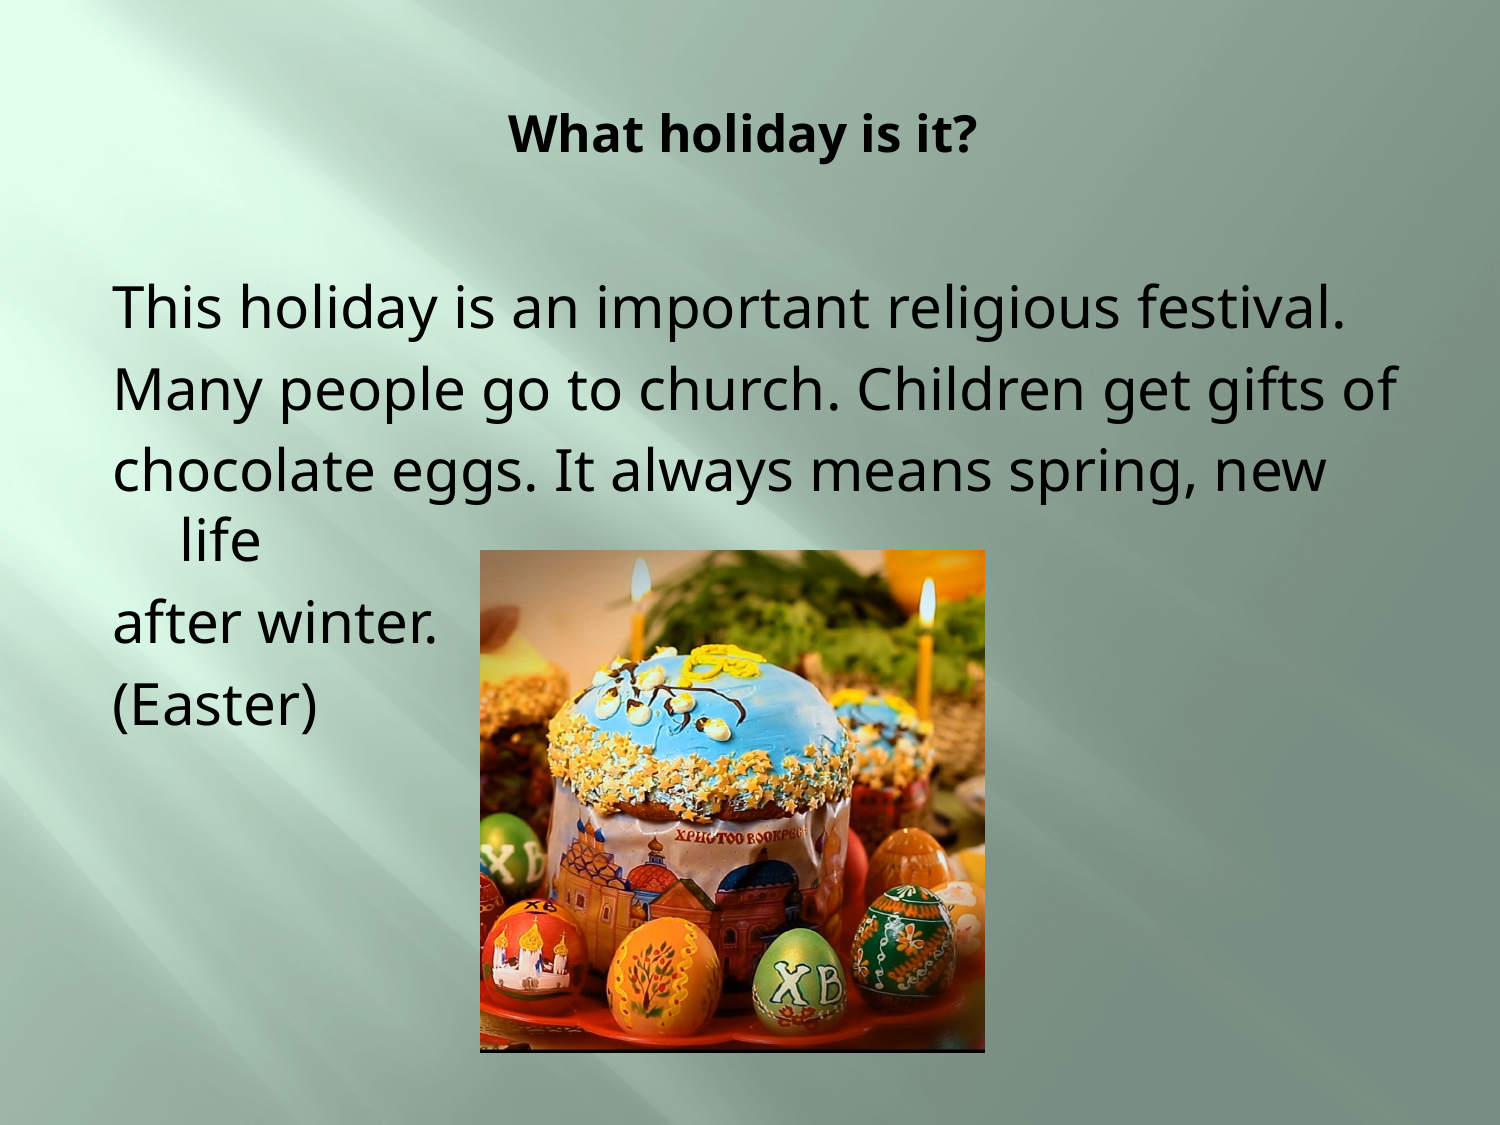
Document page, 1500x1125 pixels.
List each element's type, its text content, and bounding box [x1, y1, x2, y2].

list This holiday is an important religious festival. Many people go to church. Children get gifts of chocolate eggs. It always means spring, new life after winter. (Easter) [75, 262, 1425, 1035]
title What holiday is it? [75, 93, 1425, 233]
picture [480, 550, 985, 1053]
